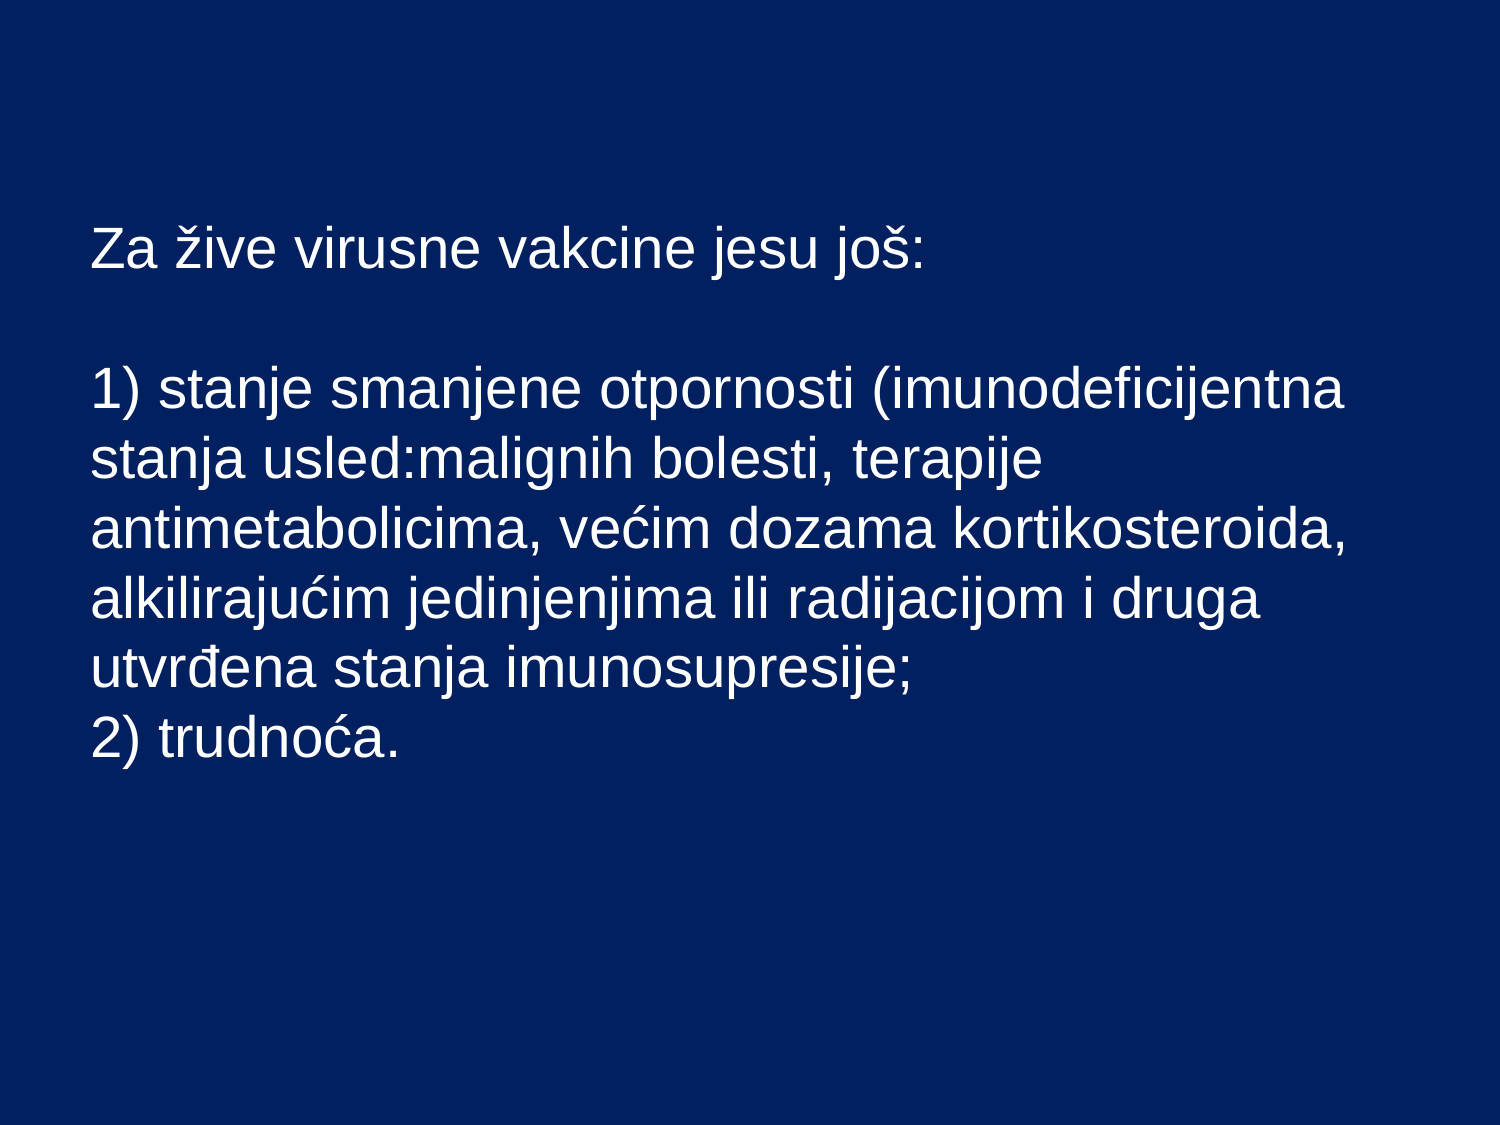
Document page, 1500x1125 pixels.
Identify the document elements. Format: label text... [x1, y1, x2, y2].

title Za žive virusne vakcine jesu još: 1) stanje smanjene otpornosti (imunodeficijentna stanja usled:malignih bolesti, terapije antimetabolicima, većim dozama kortikosteroida, alkilirajućim jedinjenjima ili radijacijom i druga utvrđena stanja imunosupresije; 2) trudnoća. [75, 112, 1425, 938]
